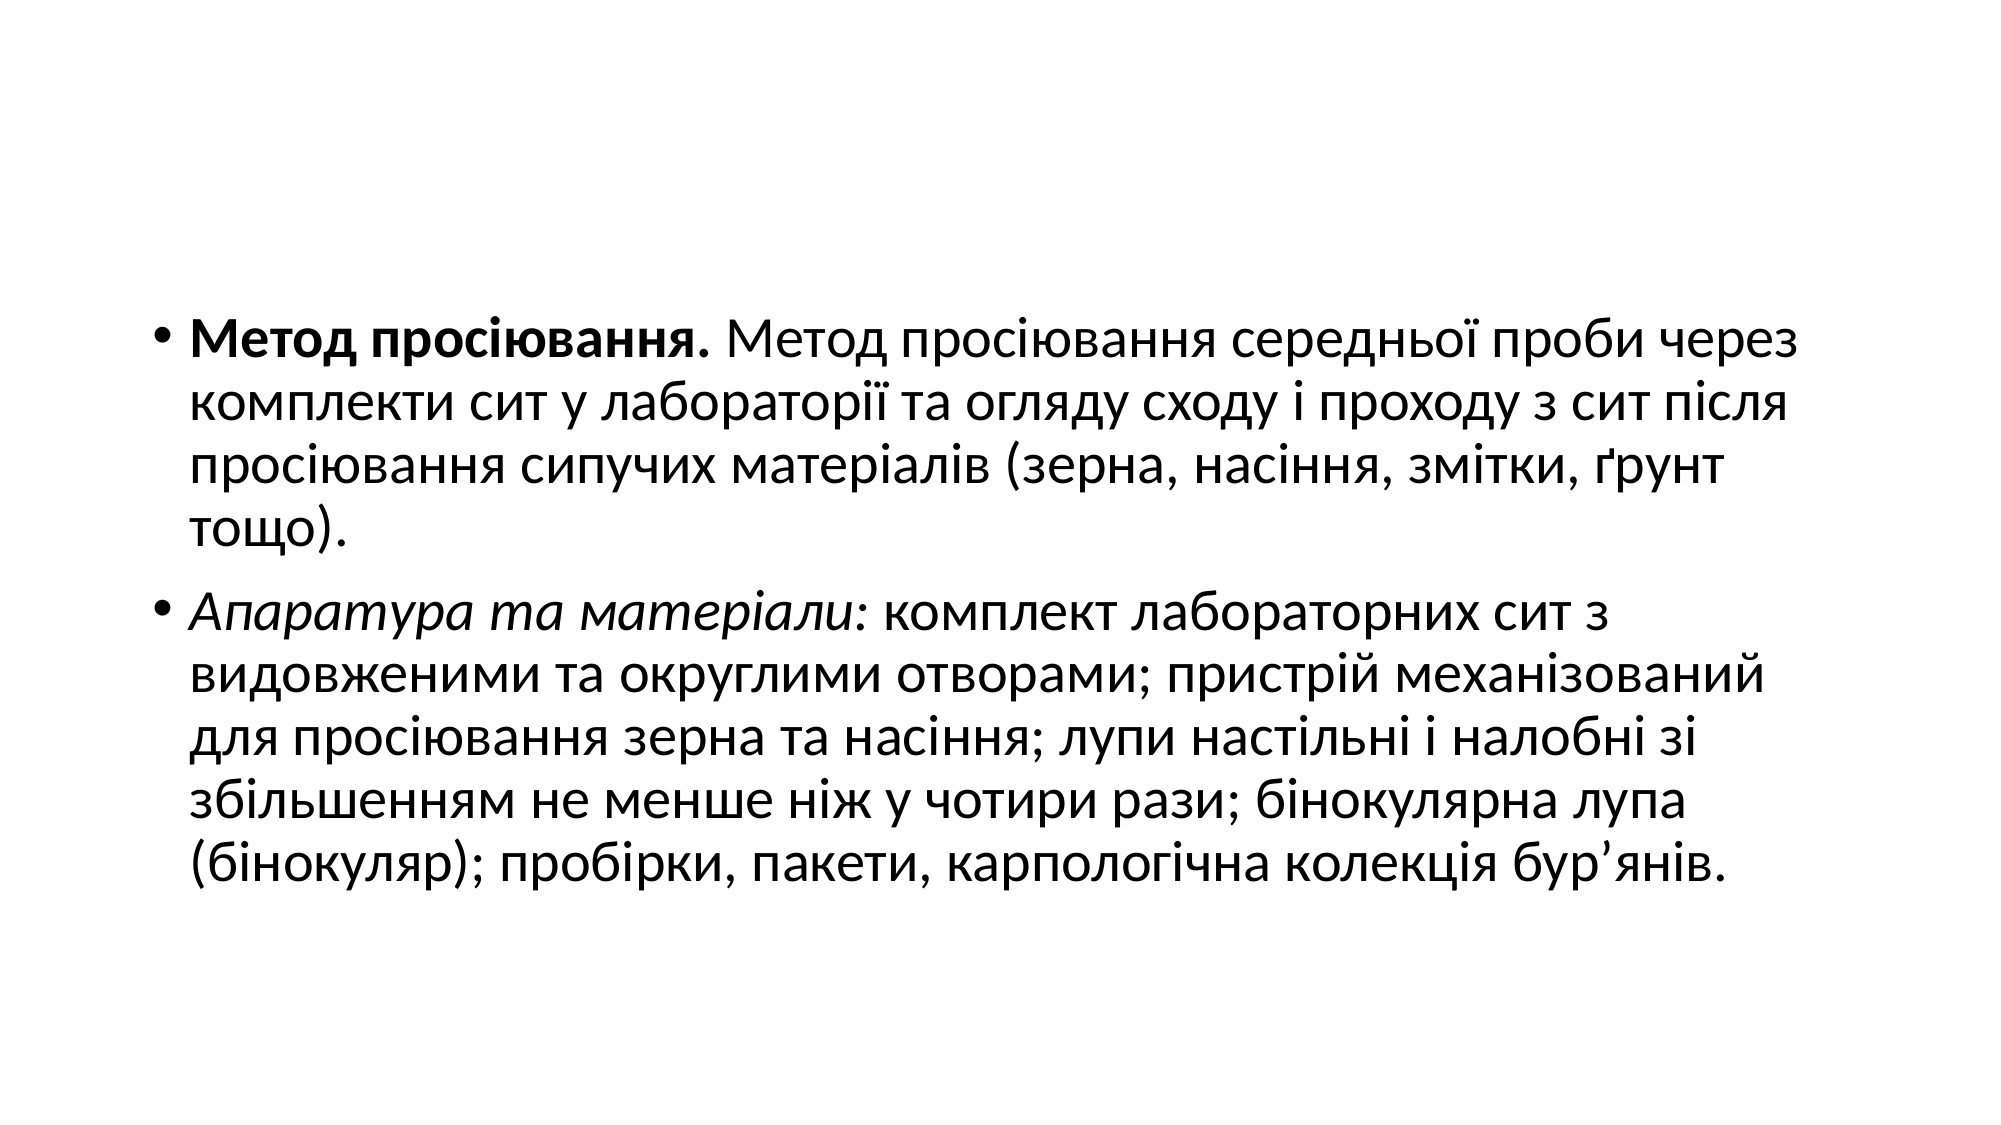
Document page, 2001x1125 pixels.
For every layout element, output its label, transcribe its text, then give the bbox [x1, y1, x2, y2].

list Метод просіювання. Метод просіювання середньої проби через комплекти сит у лабораторії та огляду сходу і проходу з сит після просіювання сипучих матеріалів (зерна, насіння, змітки, ґрунт тощо). Апаратура та матеріали: комплект лабораторних сит з видовженими та округлими отворами; пристрій механізований для просіювання зерна та насіння; лупи настільні і налобні зі збільшенням не менше ніж у чотири рази; бінокулярна лупа (бінокуляр); пробірки, пакети, карпологічна колекція бур’янів. [137, 299, 1863, 1014]
